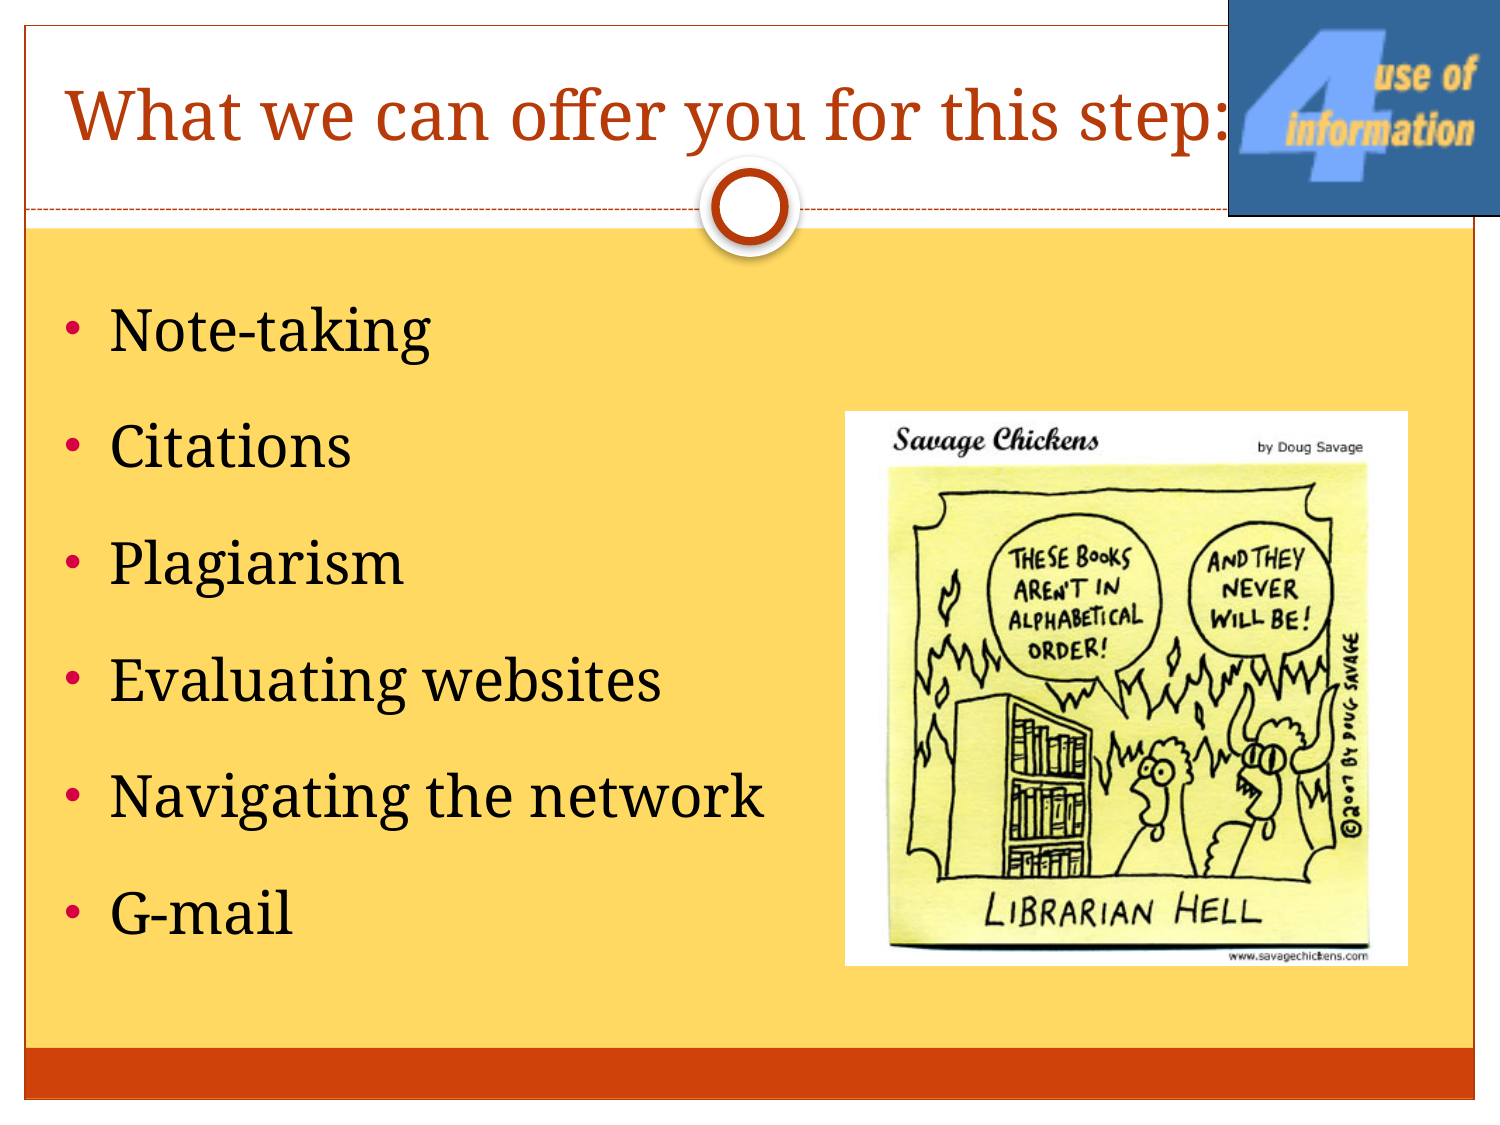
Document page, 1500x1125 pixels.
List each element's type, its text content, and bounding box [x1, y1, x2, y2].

picture [844, 410, 1408, 966]
picture [1229, 0, 1500, 216]
list Note-taking Citations Plagiarism Evaluating websites Navigating the network G-mail [49, 250, 1445, 1001]
title What we can offer you for this step: [49, 37, 1222, 162]
